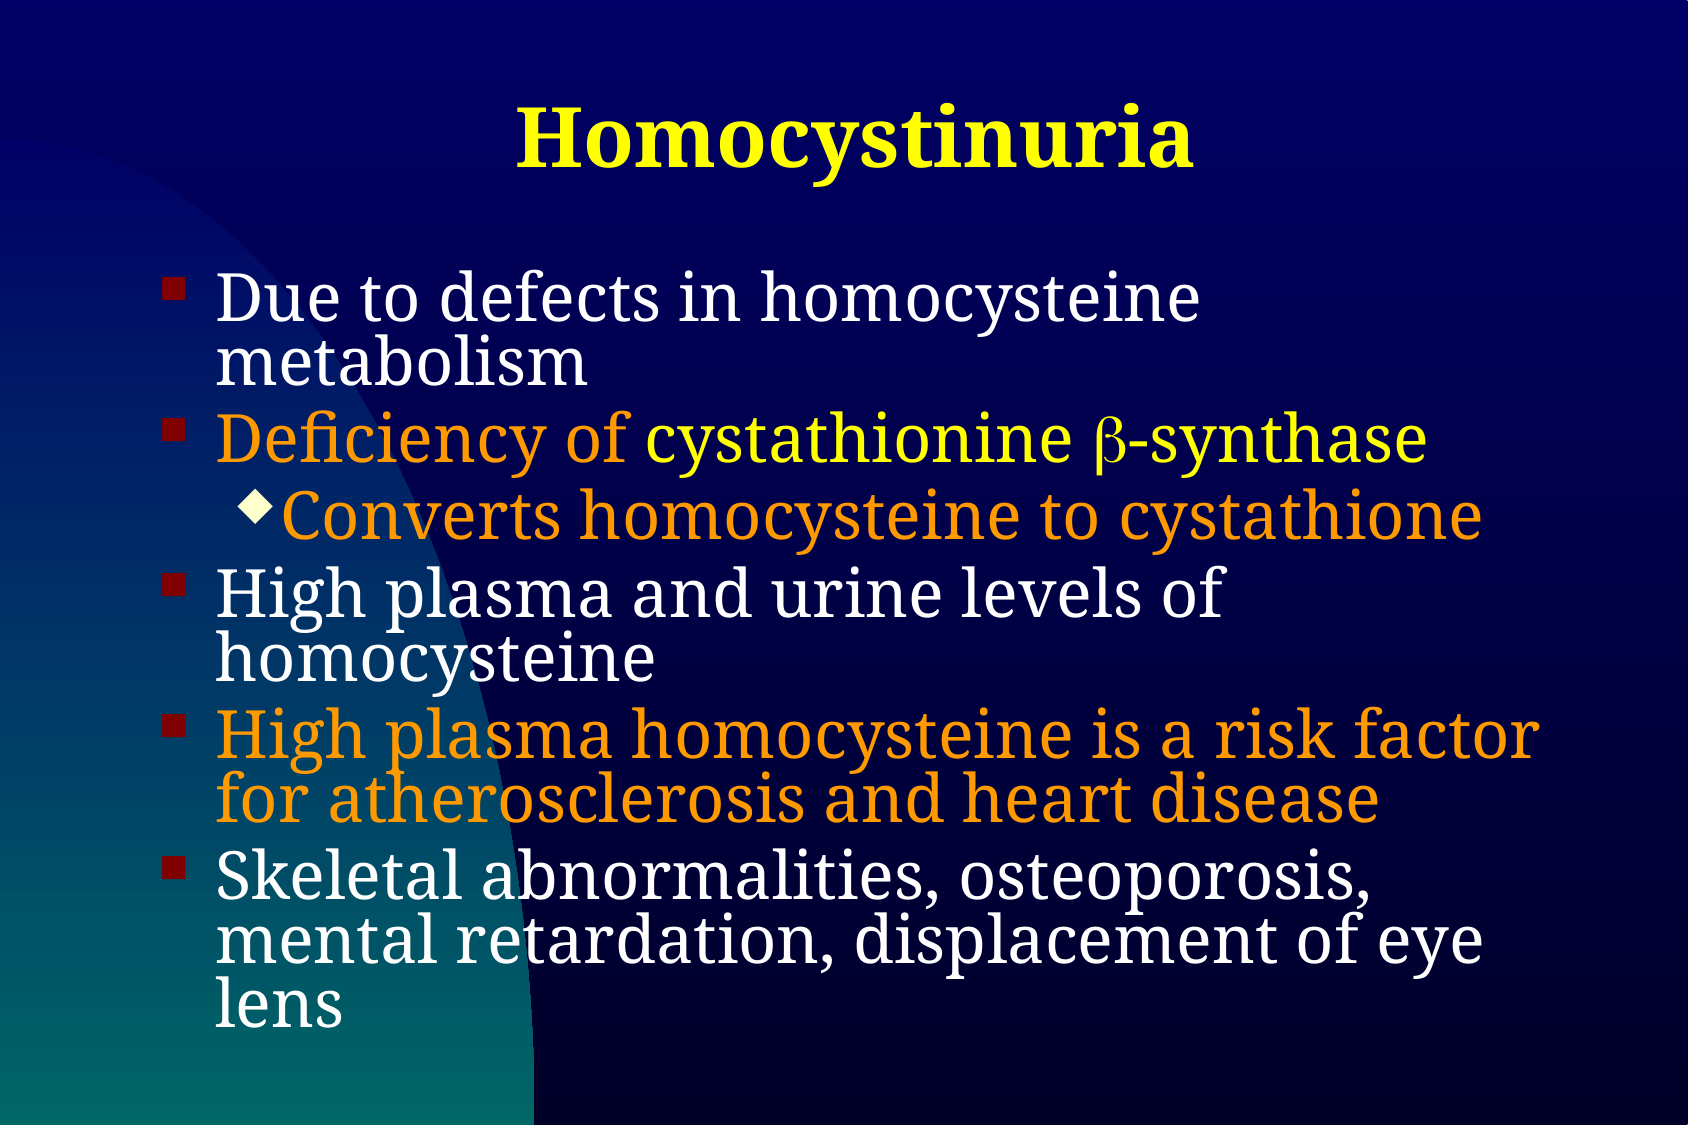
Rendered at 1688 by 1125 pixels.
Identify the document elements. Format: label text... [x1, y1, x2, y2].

list Due to defects in homocysteine metabolism Deficiency of cystathionine b-synthase Converts homocysteine to cystathione High plasma and urine levels of homocysteine High plasma homocysteine is a risk factor for atherosclerosis and heart disease Skeletal abnormalities, osteoporosis, mental retardation, displacement of eye lens [143, 262, 1575, 950]
title Homocystinuria [181, 87, 1532, 205]
